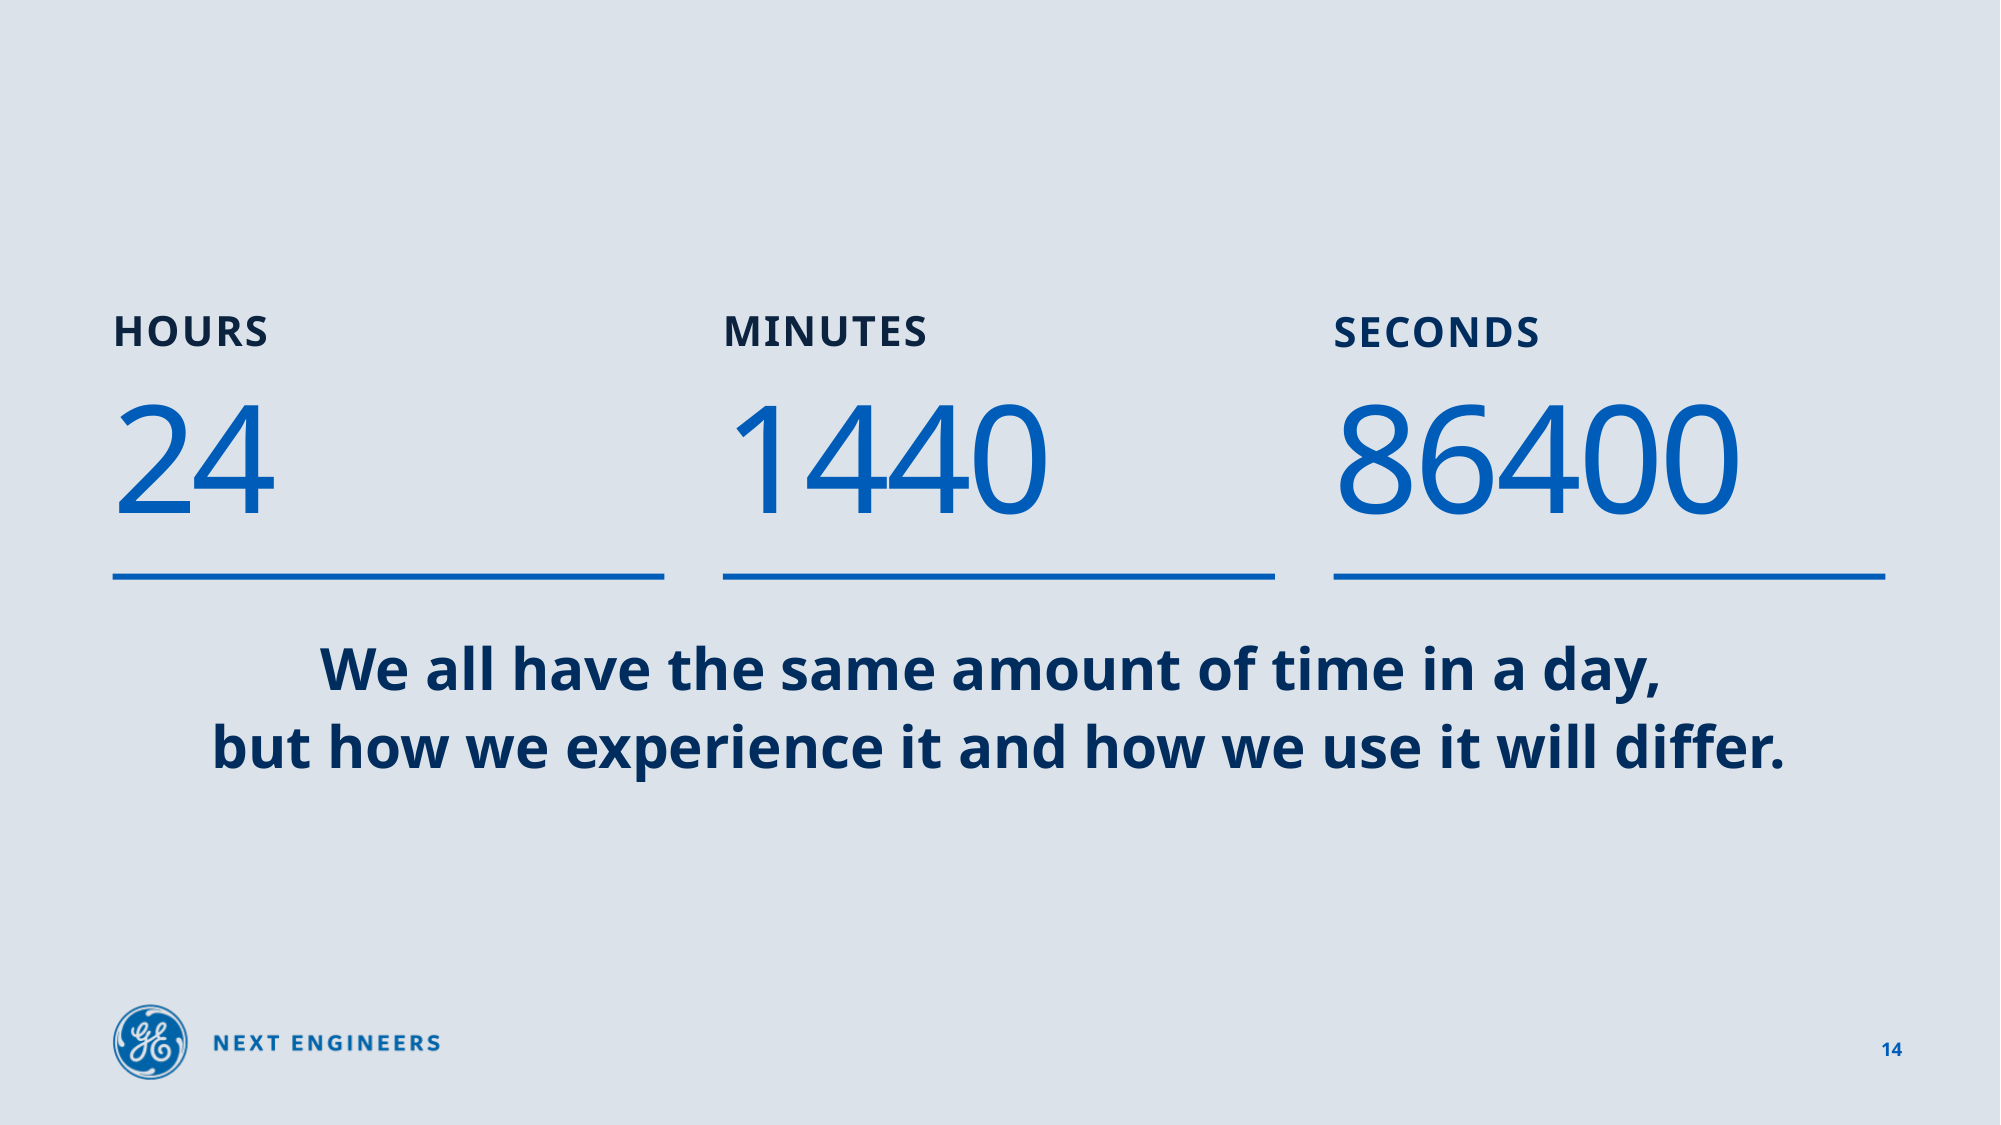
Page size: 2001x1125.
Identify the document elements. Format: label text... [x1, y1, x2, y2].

list We all have the same amount of time in a day, but how we experience it and how we use it will differ. [112, 632, 1886, 838]
list minutes [722, 304, 1275, 344]
list 1440 [723, 354, 1276, 561]
list 24 [112, 354, 665, 560]
picture [85, 987, 468, 1094]
list hours [112, 304, 665, 344]
slide_number 14 [1796, 1020, 1918, 1081]
list seconds [1333, 306, 1886, 344]
list 86400 [1333, 354, 1886, 560]
